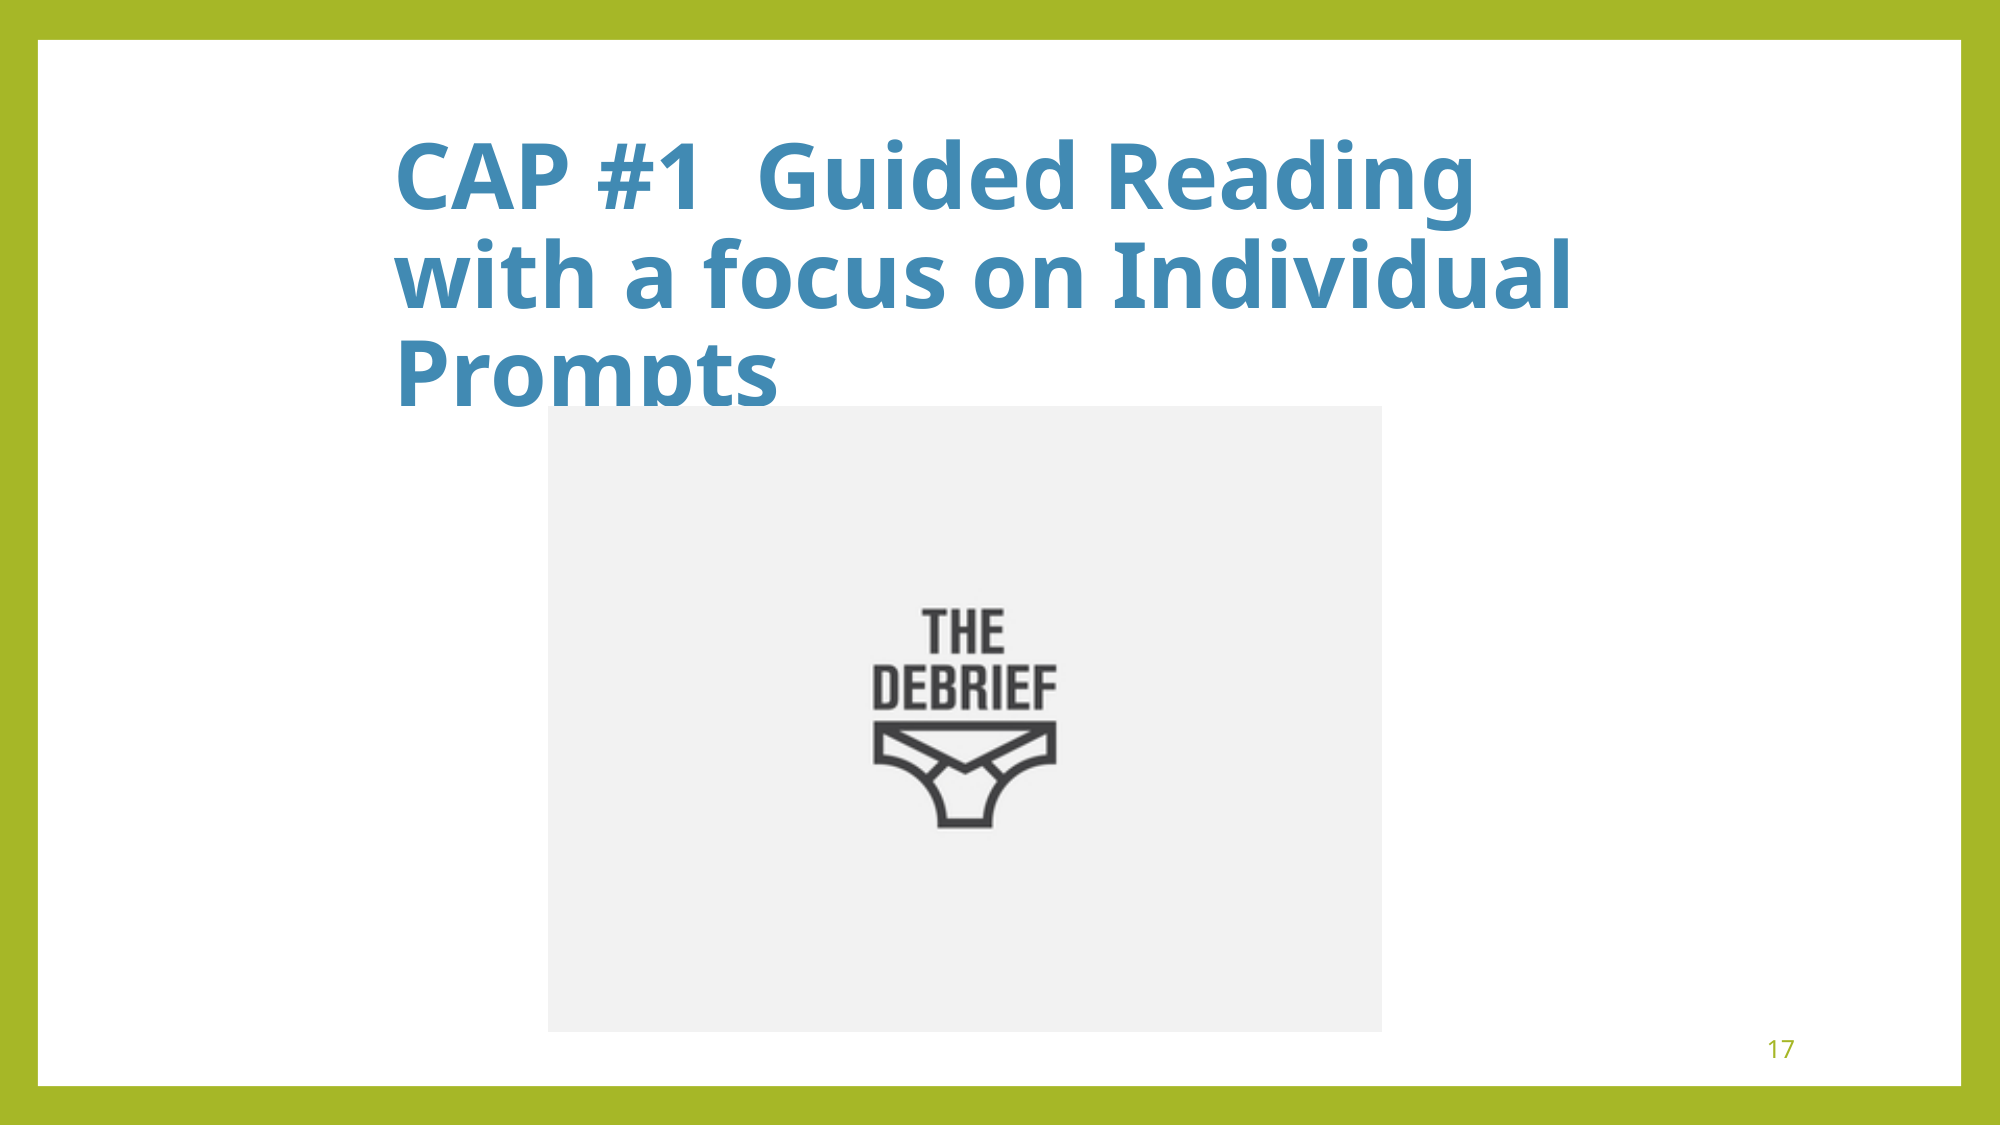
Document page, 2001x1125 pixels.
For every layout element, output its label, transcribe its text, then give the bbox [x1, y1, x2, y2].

title CAP #1 Guided Reading with a focus on Individual Prompts [378, 55, 1660, 502]
slide_number 17 [1530, 1020, 1811, 1081]
picture [547, 406, 1382, 1032]
